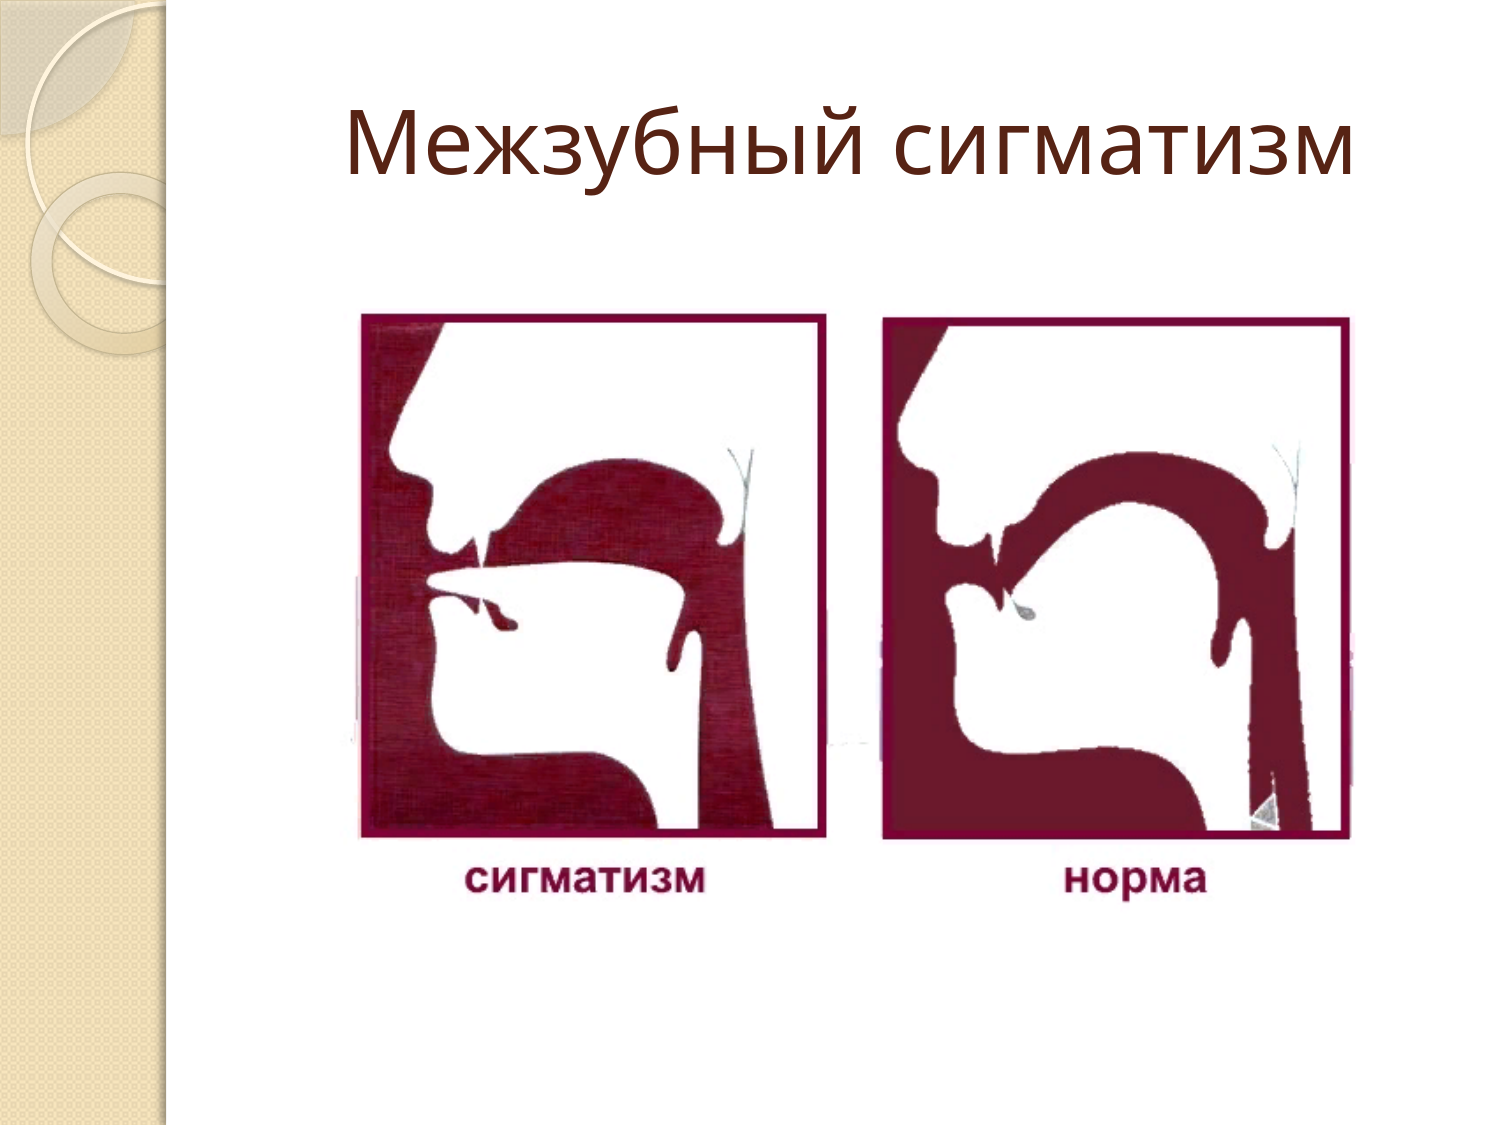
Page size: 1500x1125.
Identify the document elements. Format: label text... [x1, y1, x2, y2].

title Межзубный сигматизм [235, 45, 1466, 233]
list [324, 302, 1391, 941]
